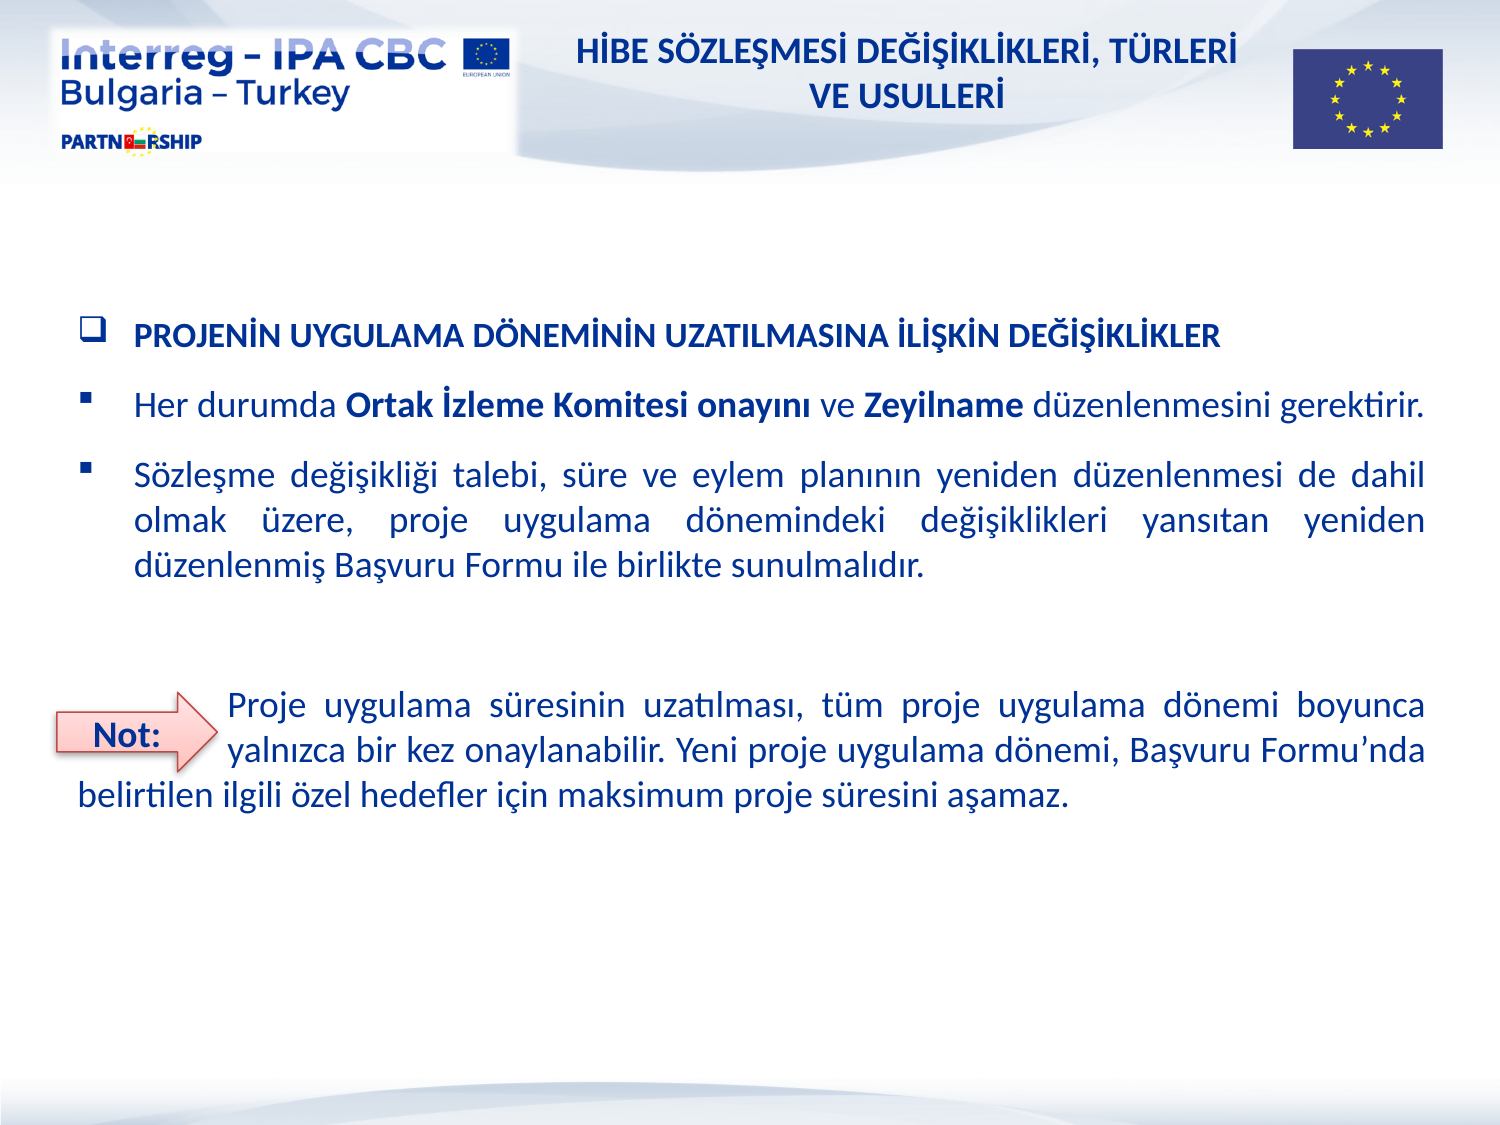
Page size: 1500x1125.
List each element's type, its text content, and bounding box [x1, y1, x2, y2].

picture [0, 0, 1500, 185]
text_box PROJENİN UYGULAMA DÖNEMİNİN UZATILMASINA İLİŞKİN DEĞİŞİKLİKLER Her durumda Ortak İzleme Komitesi onayını ve Zeyilname düzenlenmesini gerektirir. Sözleşme değişikliği talebi, süre ve eylem planının yeniden düzenlenmesi de dahil olmak üzere, proje uygulama dönemindeki değişiklikleri yansıtan yeniden düzenlenmiş Başvuru Formu ile birlikte sunulmalıdır. Proje uygulama süresinin uzatılması, tüm proje uygulama dönemi boyunca yalnızca bir kez onaylanabilir. Yeni proje uygulama dönemi, Başvuru Formu’nda belirtilen ilgili özel hedefler için maksimum proje süresini aşamaz. [62, 194, 1443, 1077]
picture [0, 1078, 1500, 1125]
text_box Not: [56, 691, 218, 773]
